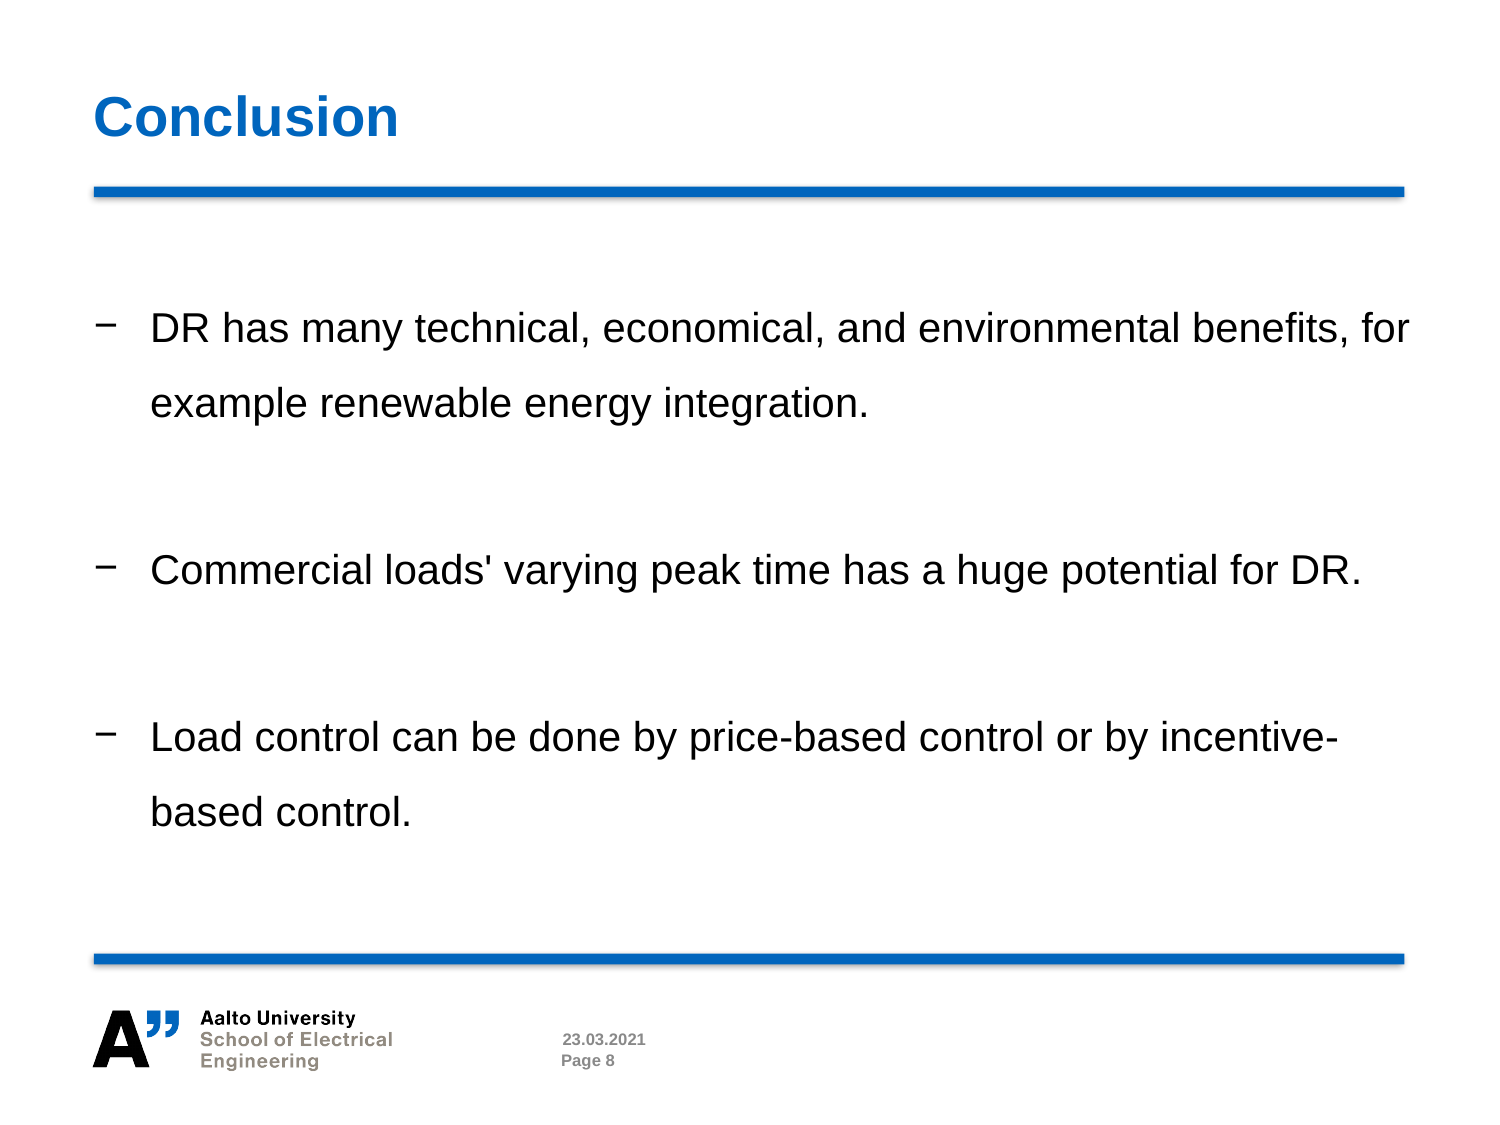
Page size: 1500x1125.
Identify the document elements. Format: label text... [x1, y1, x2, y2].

title Conclusion [93, 80, 1369, 228]
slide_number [562, 1029, 816, 1050]
list DR has many technical, economical, and environmental benefits, for example renewable energy integration. Commercial loads' varying peak time has a huge potential for DR. Load control can be done by price-based control or by incentive-based control. [93, 217, 1429, 896]
slide_number Page 8 [560, 1049, 815, 1071]
picture [35, 953, 449, 1125]
